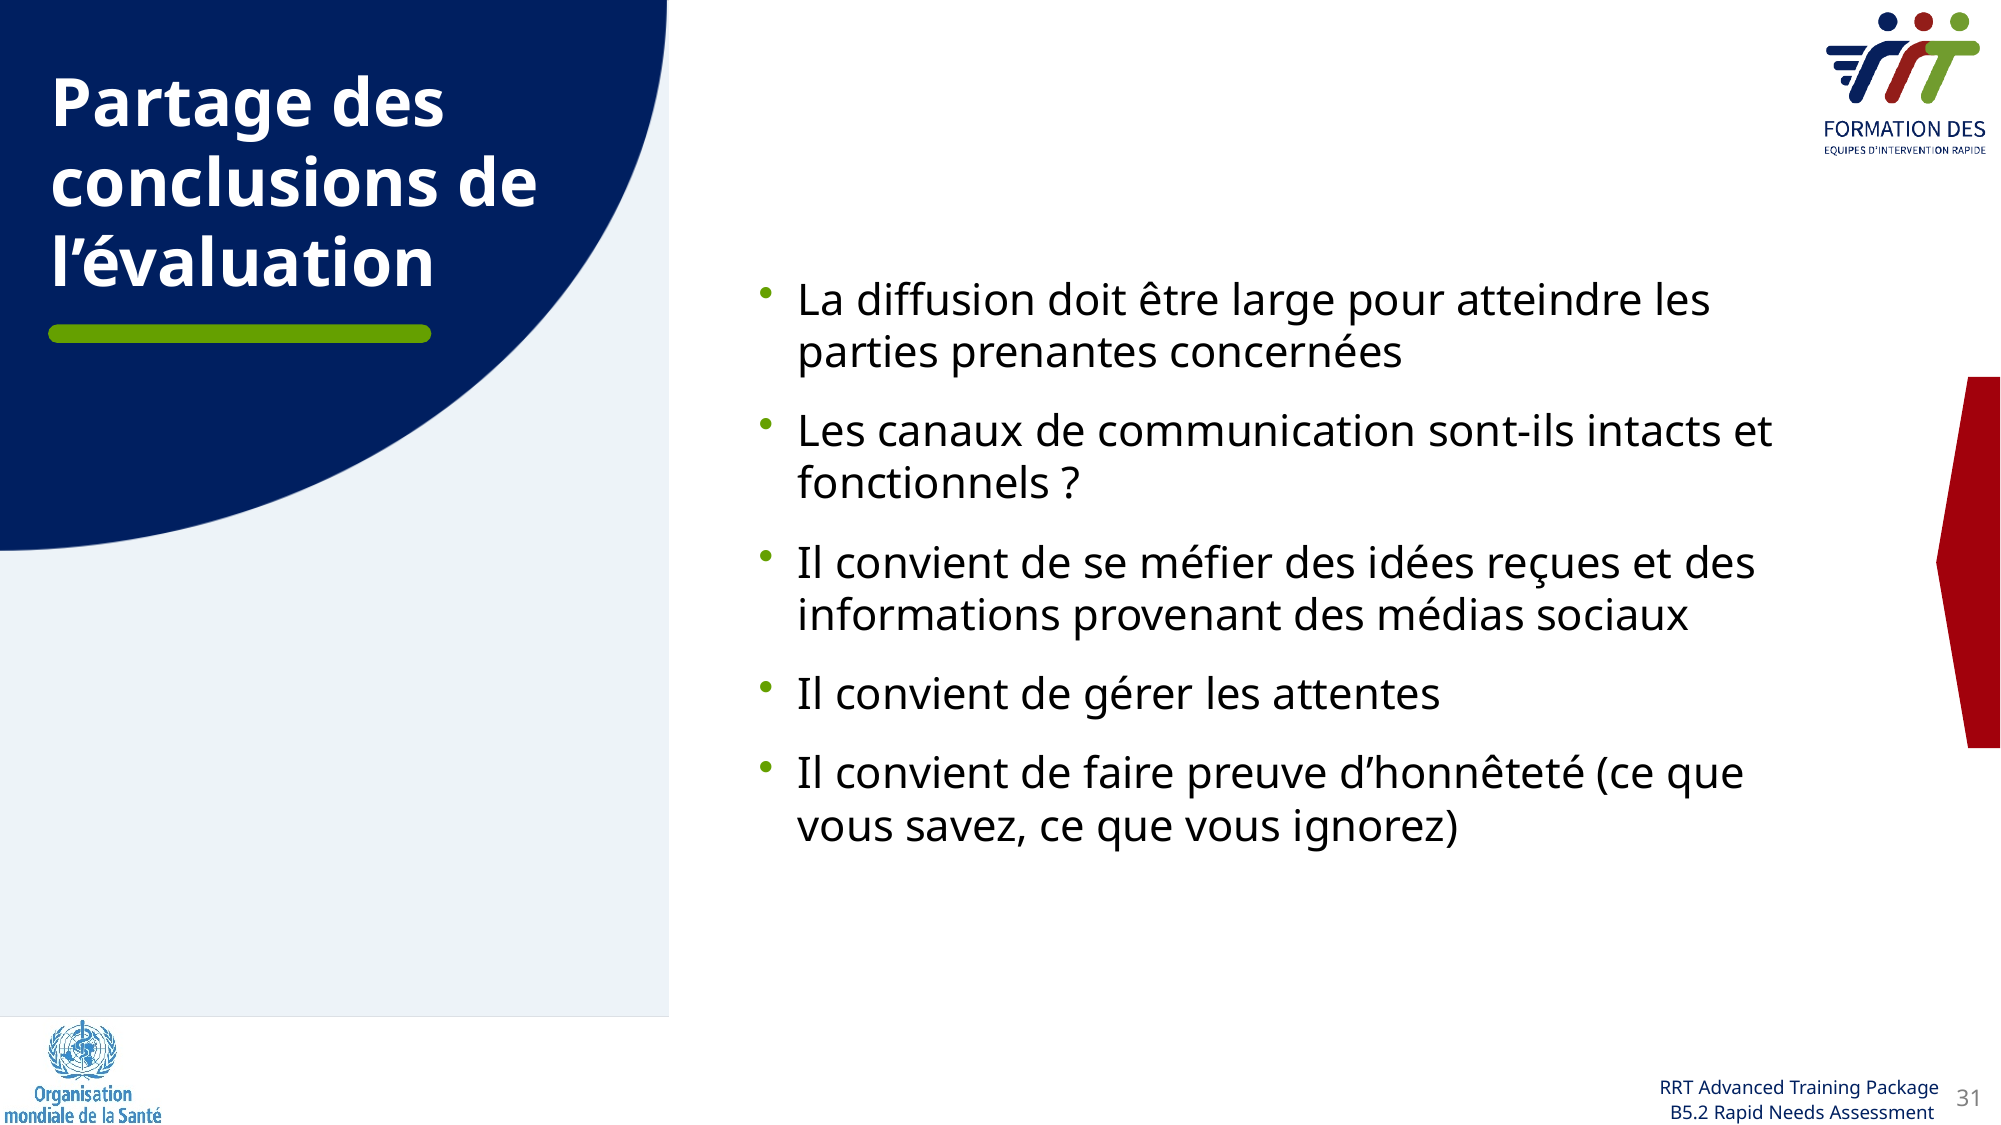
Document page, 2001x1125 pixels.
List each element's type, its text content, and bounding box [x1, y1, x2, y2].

text_box La diffusion doit être large pour atteindre les parties prenantes concernées Les canaux de communication sont-ils intacts et fonctionnels ? Il convient de se méfier des idées reçues et des informations provenant des médias sociaux Il convient de gérer les attentes Il convient de faire preuve d’honnêteté (ce que vous savez, ce que vous ignorez) [751, 264, 1855, 861]
picture [0, 0, 669, 1124]
picture [1824, 11, 1986, 156]
text_box Partage des conclusions de l’évaluation [43, 83, 579, 278]
